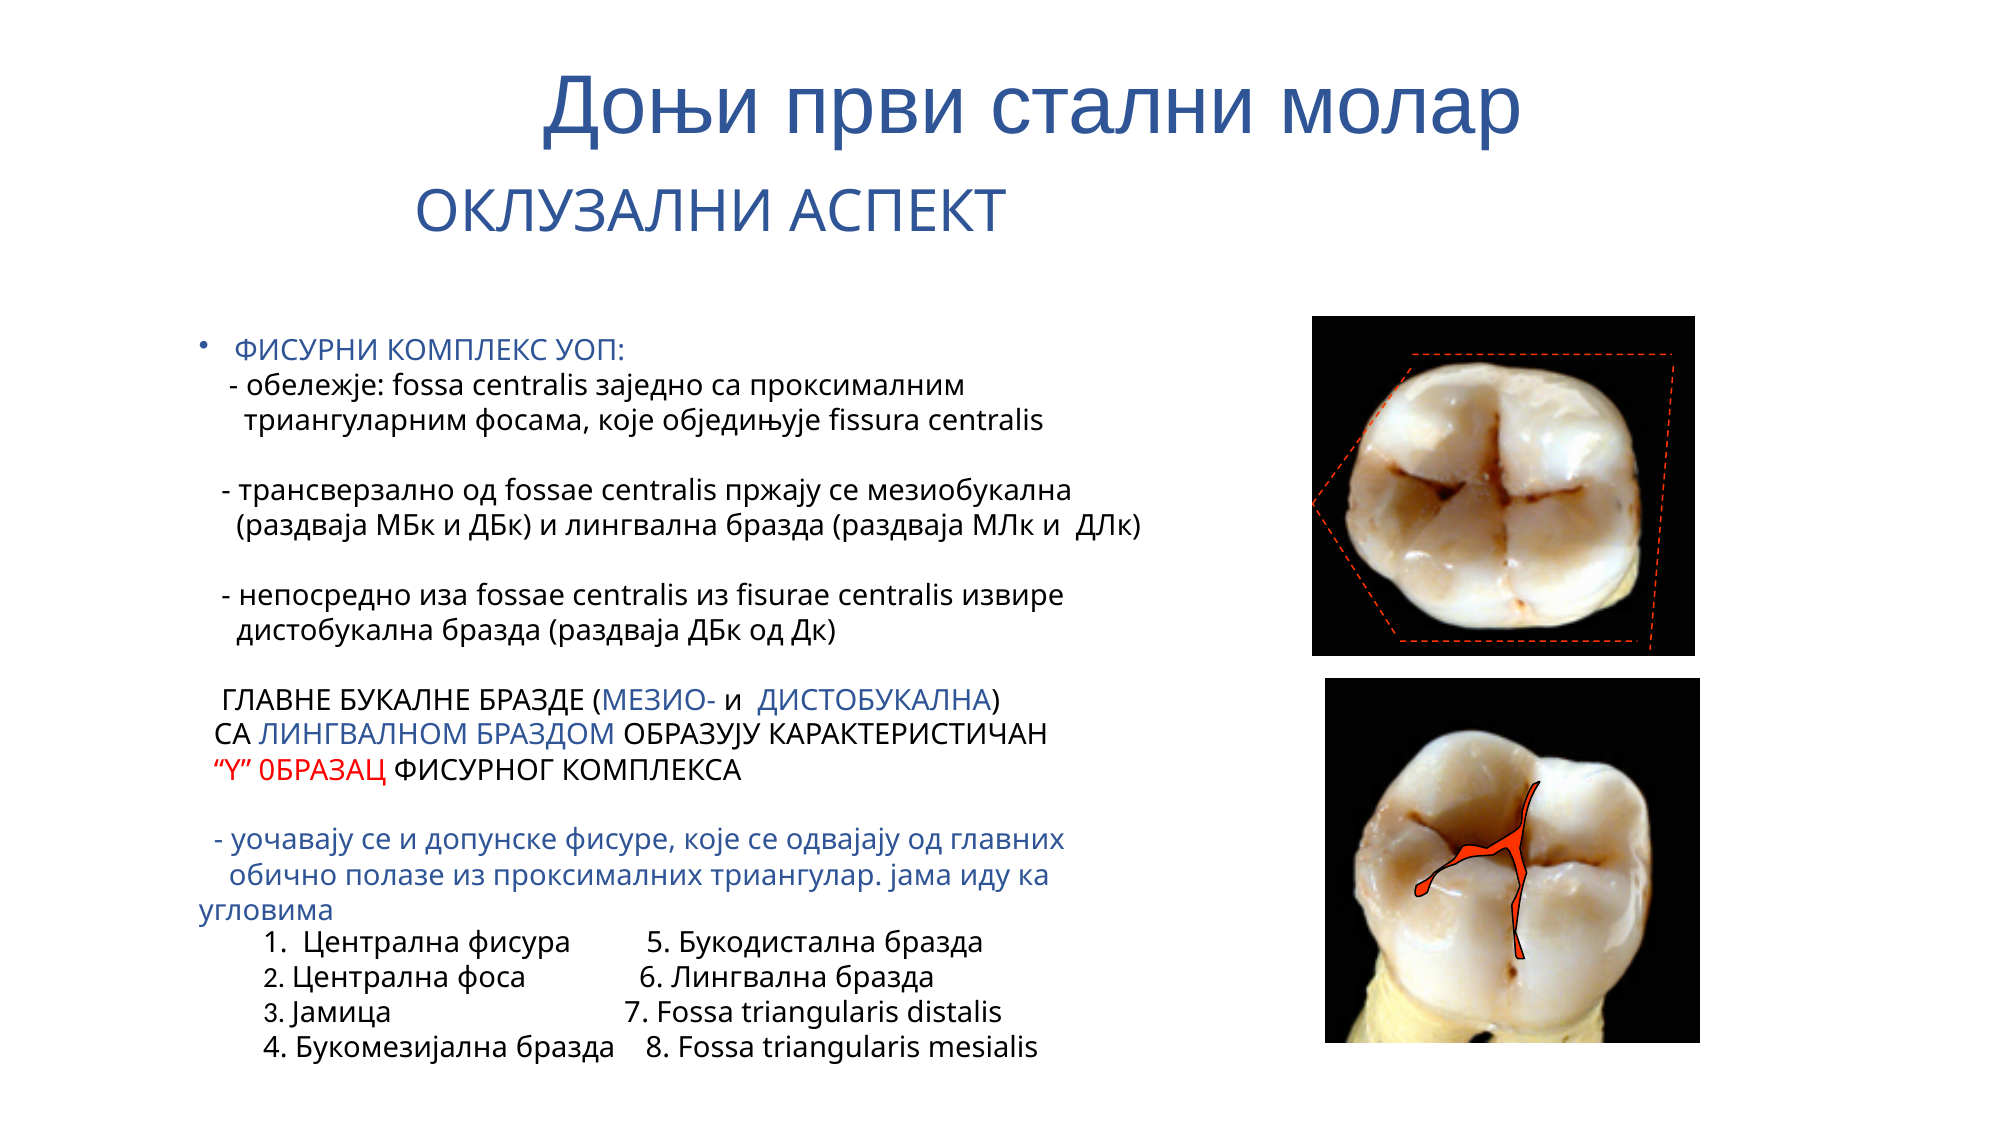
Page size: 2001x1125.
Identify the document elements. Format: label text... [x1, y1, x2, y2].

picture [1312, 316, 1695, 656]
text_box ОКЛУЗАЛНИ АСПЕКТ [399, 166, 1350, 251]
picture [1324, 678, 1700, 1043]
text_box ФИСУРНИ КОМПЛЕКС УОП: - обележје: fossa centralis заједно са проксималним триангуларним фосама, које обједињује fissura centralis - трансверзално од fossae centralis пржају се мезиобукална (раздваја МБк и ДБк) и лингвална бразда (раздваја МЛк и ДЛк) - непосредно иза fossae centralis из fisurae centralis извире дистобукална бразда (раздваја ДБк од Дк) ГЛАВНЕ БУКАЛНЕ БРАЗДЕ (МЕЗИО- и ДИСТОБУКАЛНА) СА ЛИНГВАЛНОМ БРАЗДОМ ОБРАЗУЈУ КАРАКТЕРИСТИЧАН “Y” 0БРАЗАЦ ФИСУРНОГ КОМПЛЕКСА - уочавају се и допунске фисуре, које се одвајају од главних обично полазе из проксималних триангулар. јама иду ка угловима [184, 289, 1183, 934]
text_box 1. Централна фисура 5. Букодистална бразда 2. Централна фоса 6. Лингвална бразда 3. Јамица 7. Fossa triangularis distalis 4. Букомезијална бразда 8. Fossa triangularis mesialis [248, 916, 1119, 1071]
text_box Доњи први стални молар [528, 42, 1561, 158]
